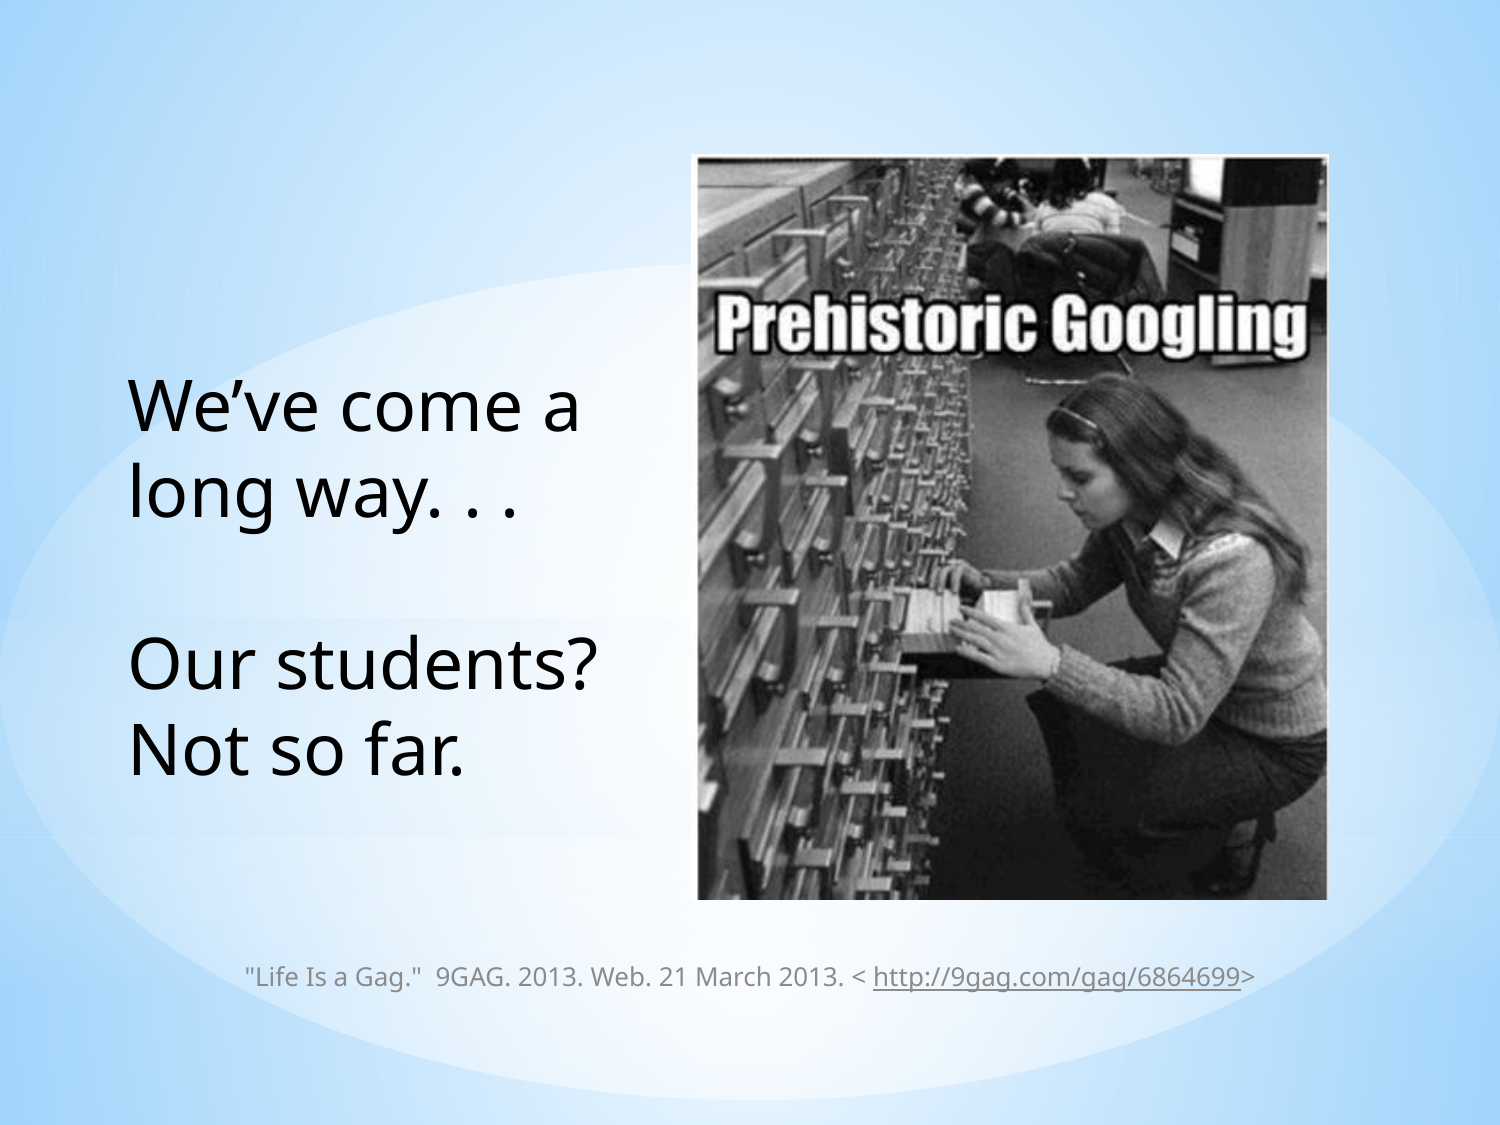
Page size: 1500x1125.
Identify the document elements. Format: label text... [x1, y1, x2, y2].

picture [691, 153, 1329, 901]
text_box We’ve come a long way. . . Our students? Not so far. [112, 349, 636, 800]
text_box "Life Is a Gag." 9GAG. 2013. Web. 21 March 2013. < http://9gag.com/gag/6864699> [224, 953, 1275, 1006]
